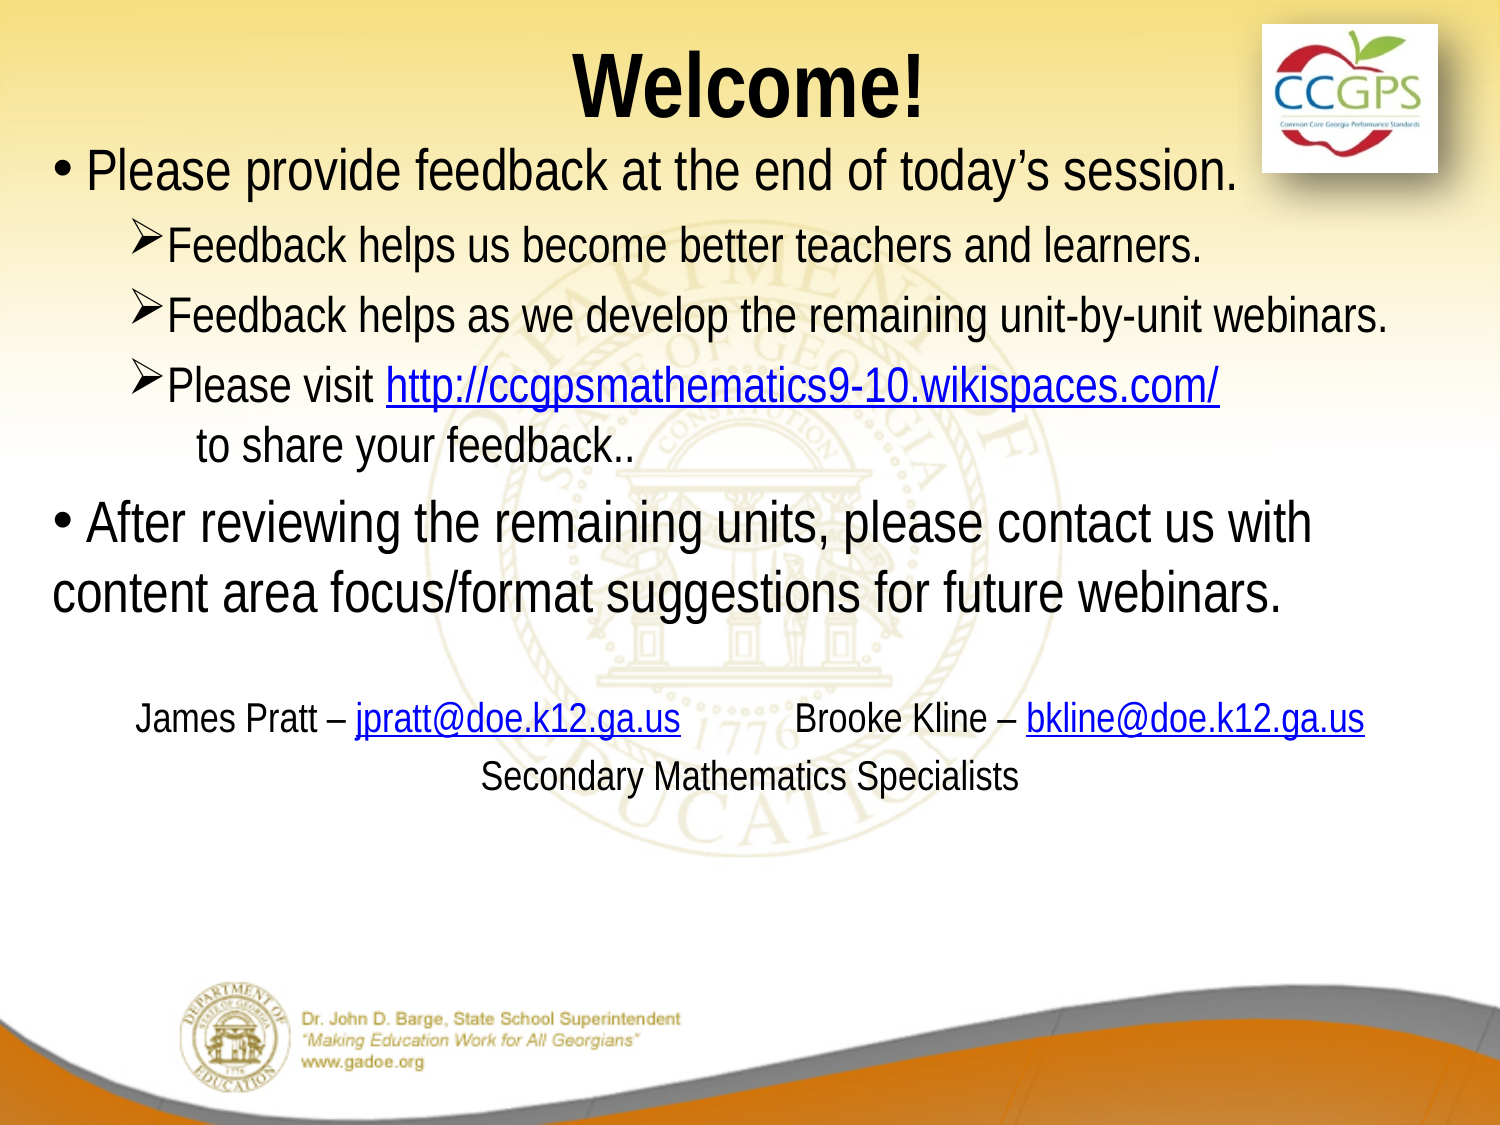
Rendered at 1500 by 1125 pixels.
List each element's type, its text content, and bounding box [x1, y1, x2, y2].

picture [0, 0, 1500, 1125]
title Welcome! [112, 37, 1251, 124]
subtitle Please provide feedback at the end of today’s session. Feedback helps us become better teachers and learners. Feedback helps as we develop the remaining unit-by-unit webinars. Please visit http://ccgpsmathematics9-10.wikispaces.com/ to share your feedback.. After reviewing the remaining units, please contact us with content area focus/format suggestions for future webinars. James Pratt – jpratt@doe.k12.ga.us Brooke Kline – bkline@doe.k12.ga.us Secondary Mathematics Specialists [37, 124, 1463, 1001]
